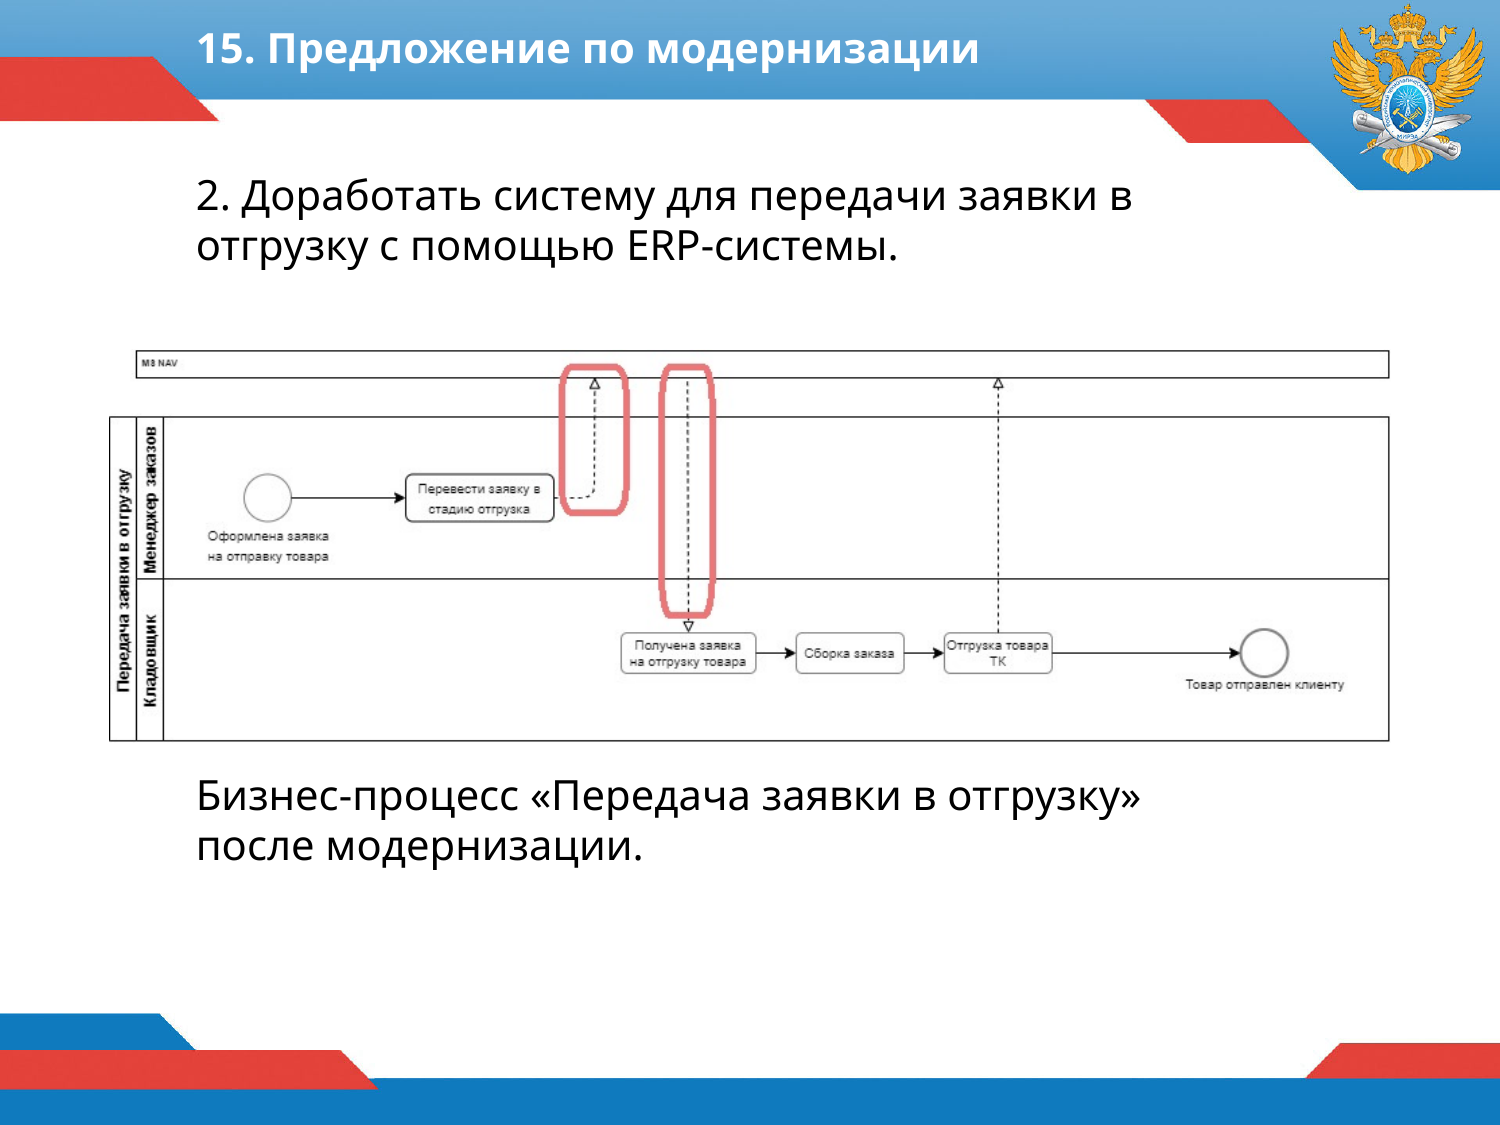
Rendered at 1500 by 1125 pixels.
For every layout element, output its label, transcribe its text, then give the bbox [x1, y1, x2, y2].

picture [0, 0, 1500, 1125]
text_box Бизнес-процесс «Передача заявки в отгрузку» после модернизации. [181, 761, 1500, 905]
text_box 2. Доработать систему для передачи заявки в отгрузку с помощью ERP-системы. [181, 161, 1500, 305]
text_box 15. Предложение по модернизации [181, 14, 1500, 93]
